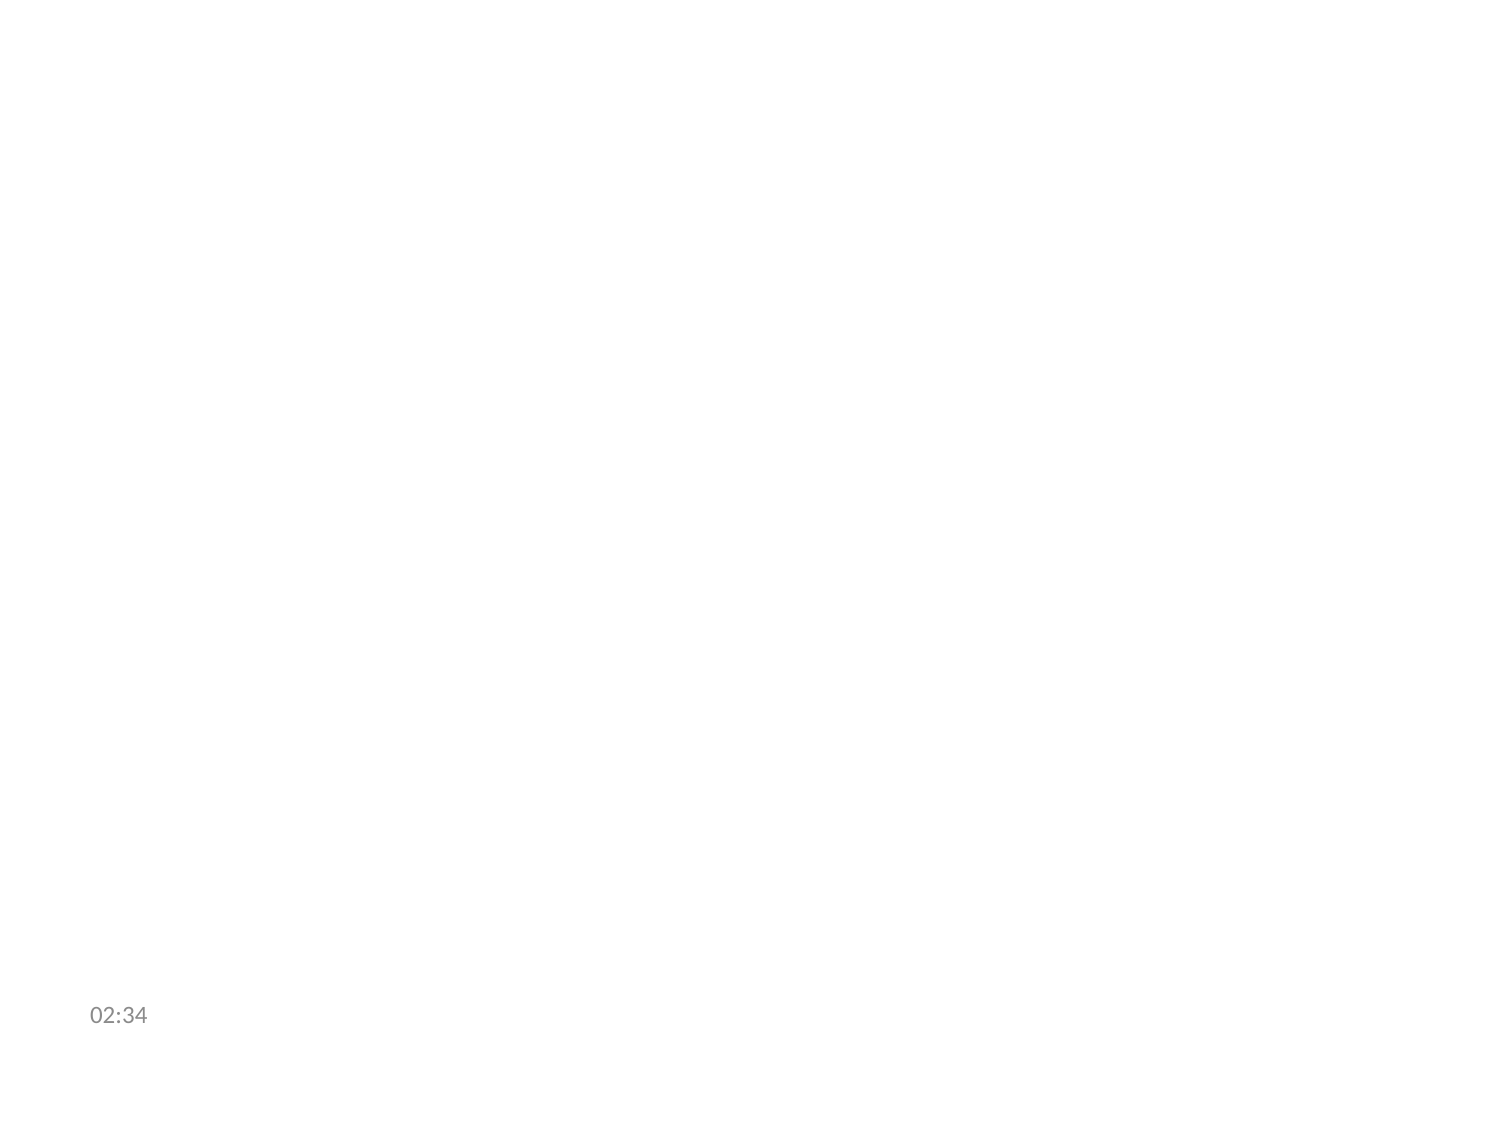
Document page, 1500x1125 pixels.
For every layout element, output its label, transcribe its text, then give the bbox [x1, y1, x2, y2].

text_box 15:35 [75, 983, 425, 1044]
